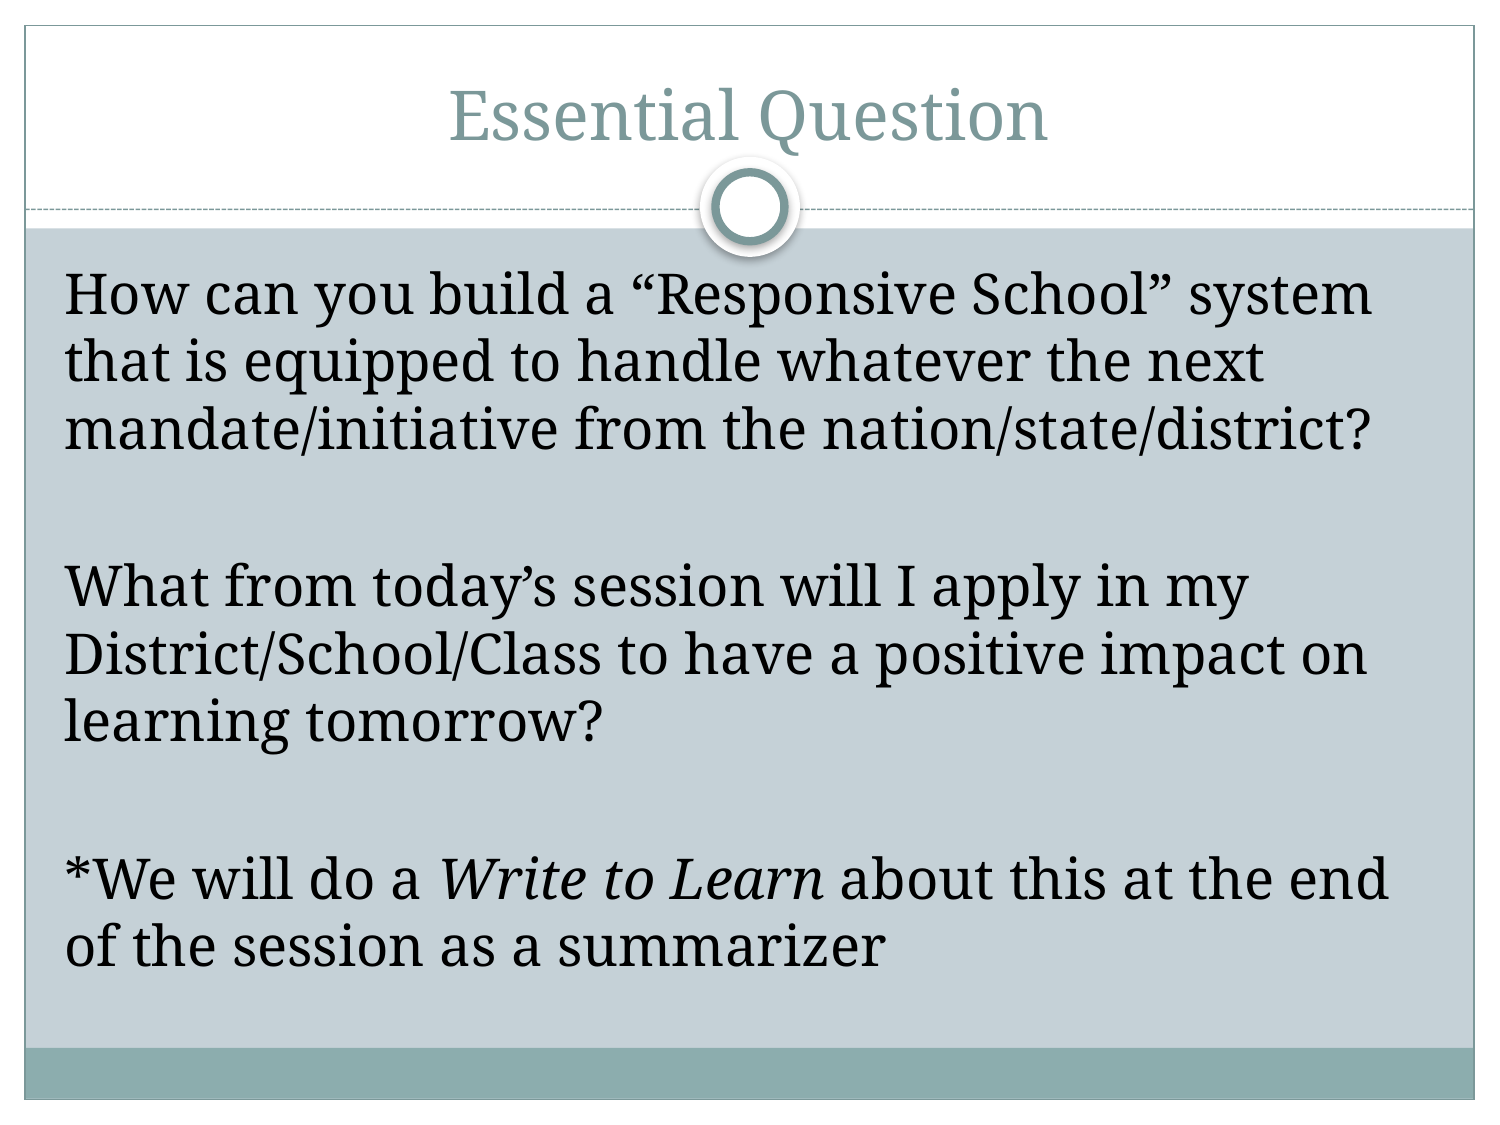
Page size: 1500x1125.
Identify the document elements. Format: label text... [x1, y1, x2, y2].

title Essential Question [49, 37, 1450, 162]
list How can you build a “Responsive School” system that is equipped to handle whatever the next mandate/initiative from the nation/state/district? What from today’s session will I apply in my District/School/Class to have a positive impact on learning tomorrow? *We will do a Write to Learn about this at the end of the session as a summarizer [49, 250, 1445, 1001]
